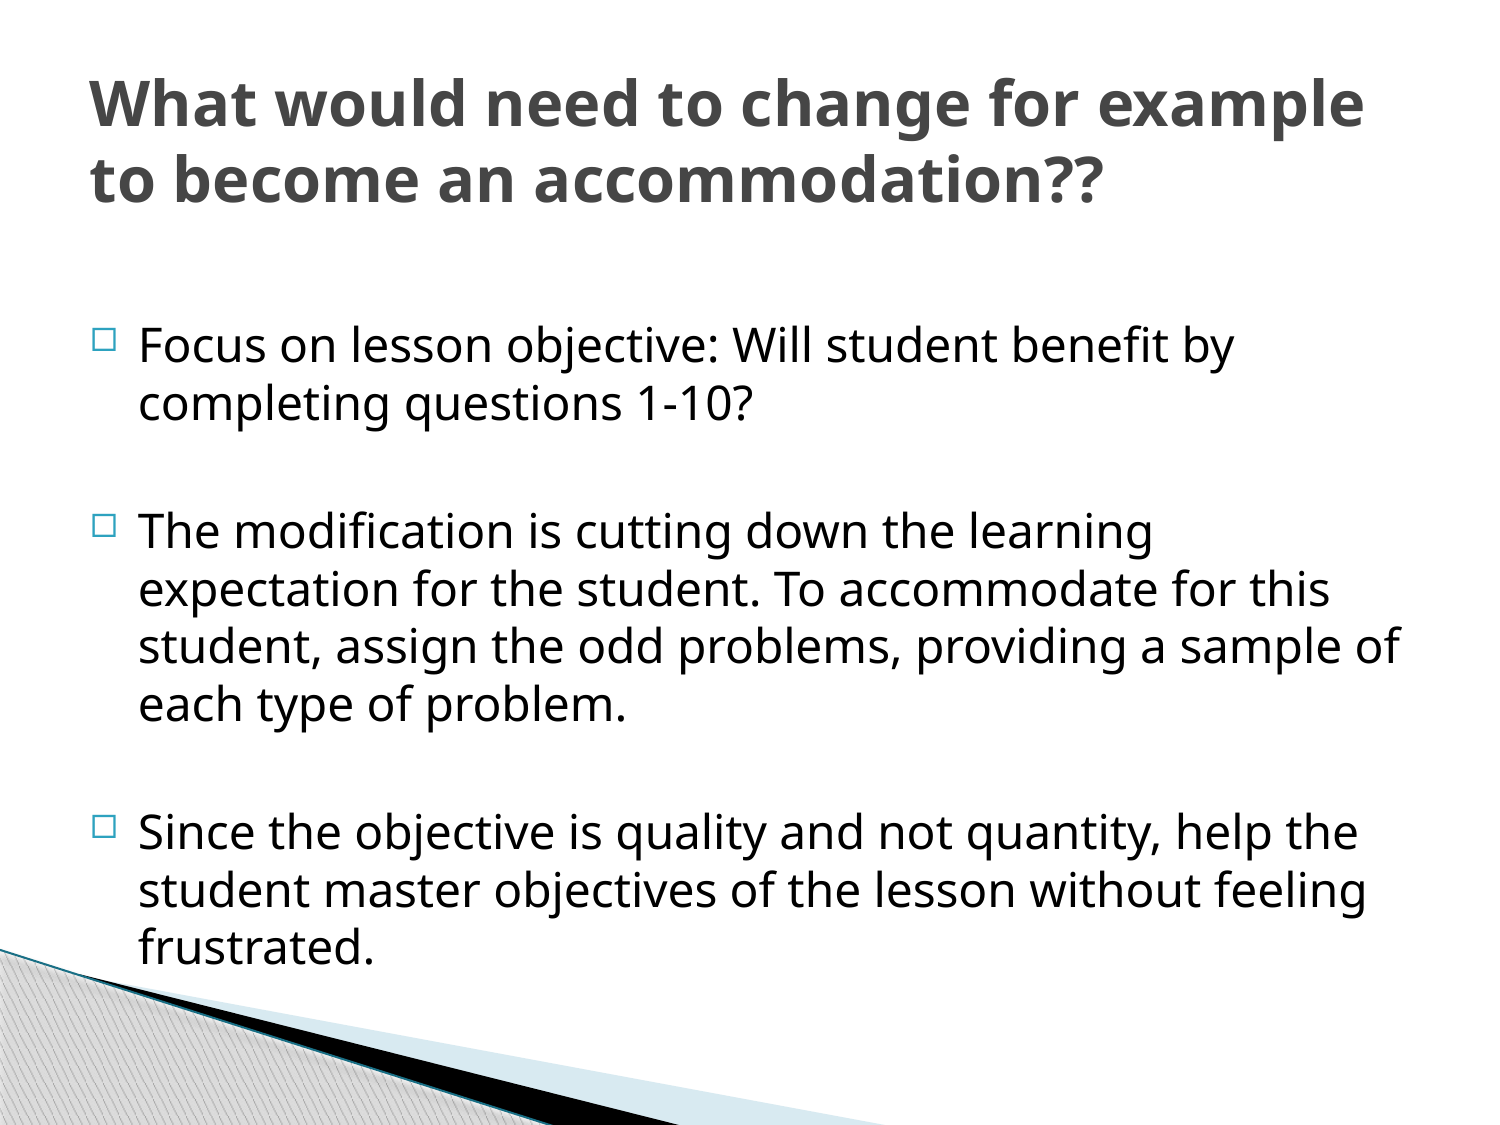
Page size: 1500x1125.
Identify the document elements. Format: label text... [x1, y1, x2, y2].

title What would need to change for example to become an accommodation?? [75, 45, 1425, 233]
list Focus on lesson objective: Will student benefit by completing questions 1-10? The modification is cutting down the learning expectation for the student. To accommodate for this student, assign the odd problems, providing a sample of each type of problem. Since the objective is quality and not quantity, help the student master objectives of the lesson without feeling frustrated. [75, 243, 1425, 986]
